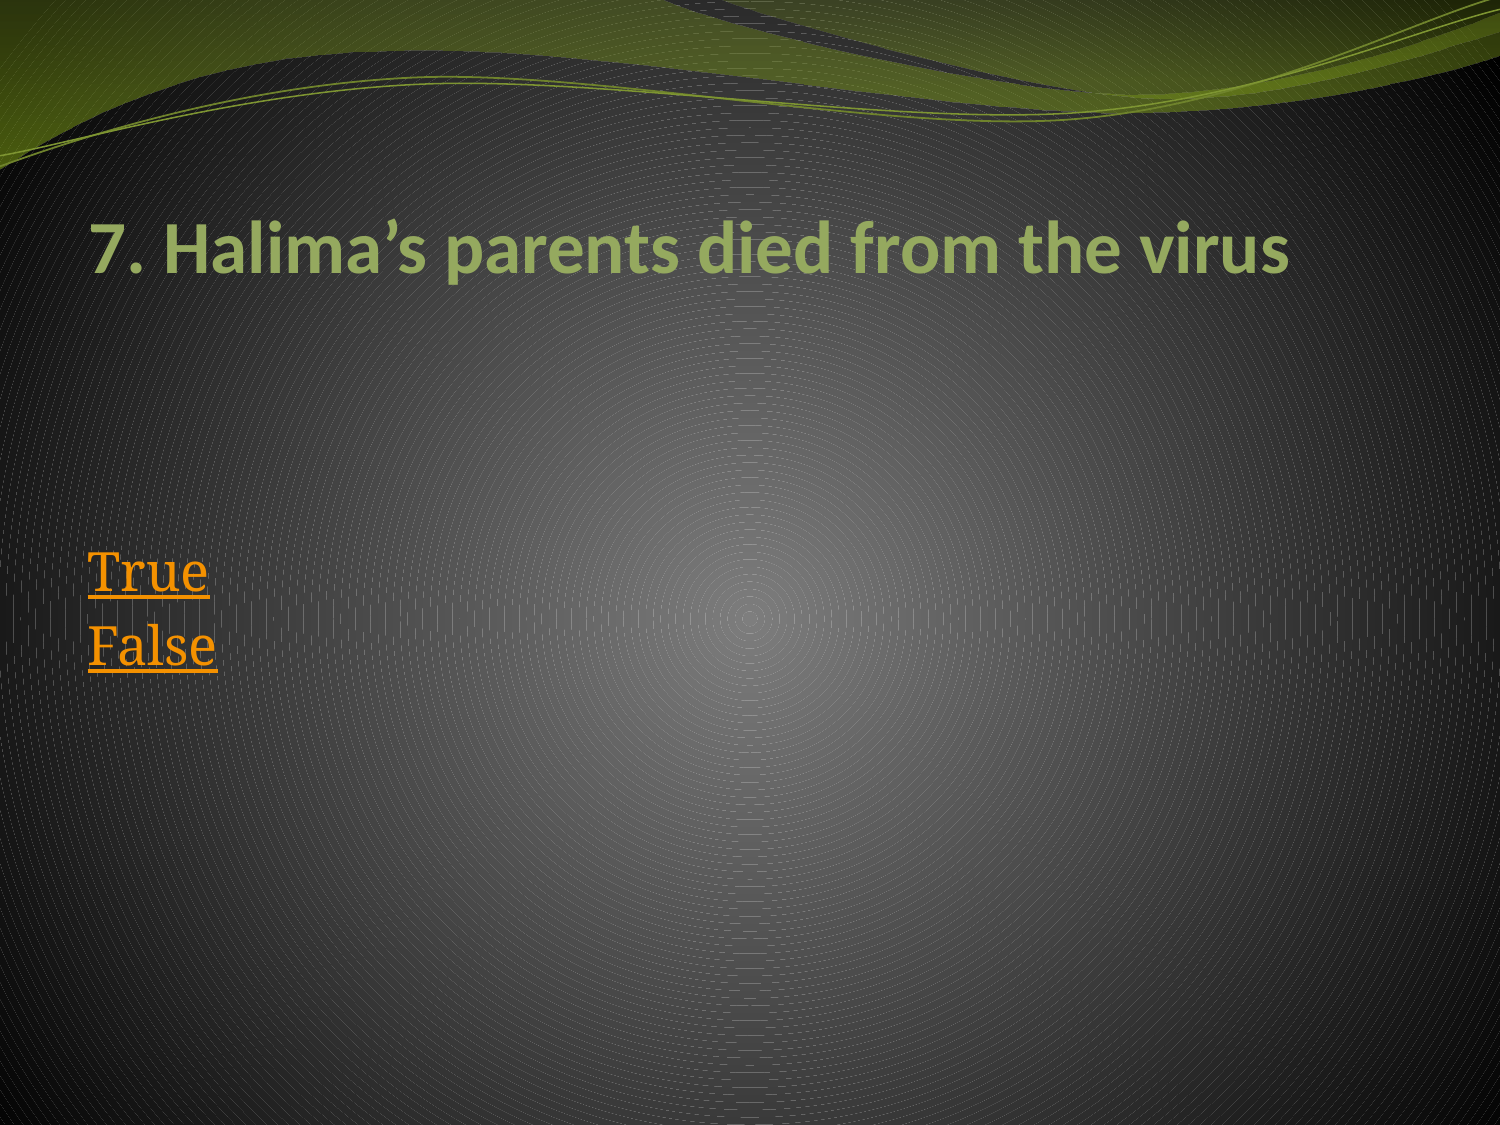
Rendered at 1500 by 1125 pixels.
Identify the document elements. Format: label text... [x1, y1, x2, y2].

subtitle True False [87, 529, 1376, 818]
title 7. Halima’s parents died from the virus [88, 196, 1377, 289]
